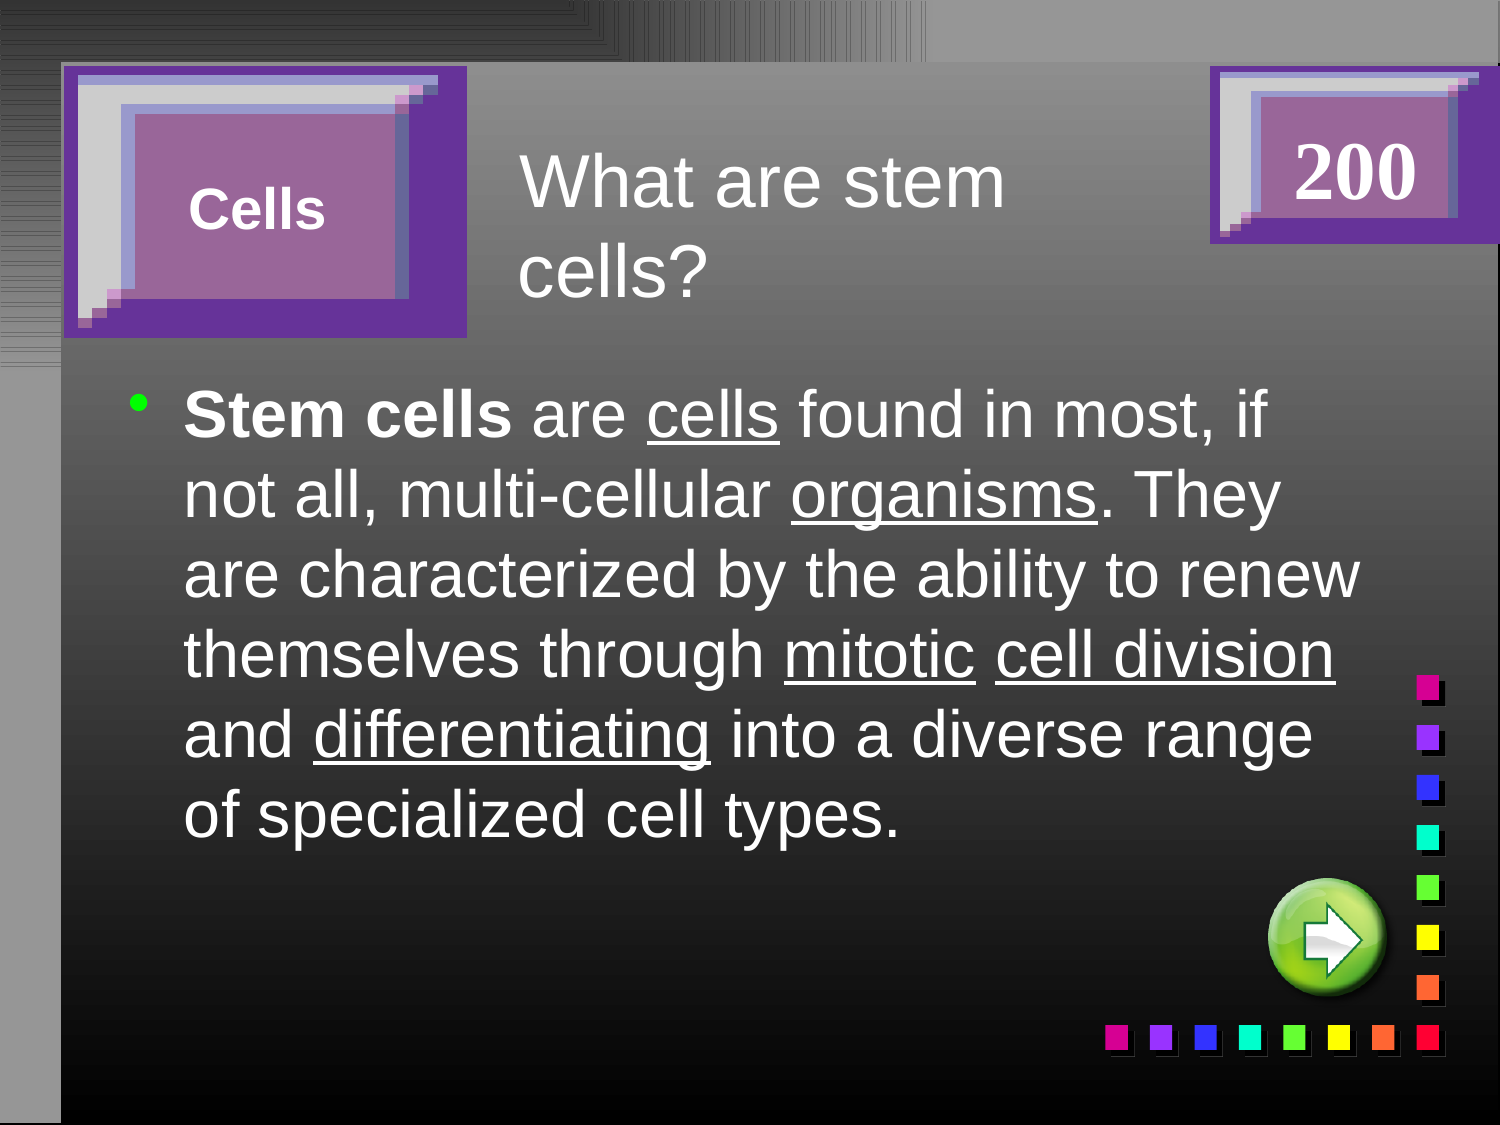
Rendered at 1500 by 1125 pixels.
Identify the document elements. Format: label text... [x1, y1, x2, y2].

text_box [1210, 66, 1500, 244]
list Stem cells are cells found in most, if not all, multi-cellular organisms. They are characterized by the ability to renew themselves through mitotic cell division and differentiating into a diverse range of specialized cell types. [112, 363, 1388, 988]
picture [1257, 869, 1402, 1014]
picture [64, 66, 467, 339]
text_box What are stem cells? [501, 125, 1211, 528]
